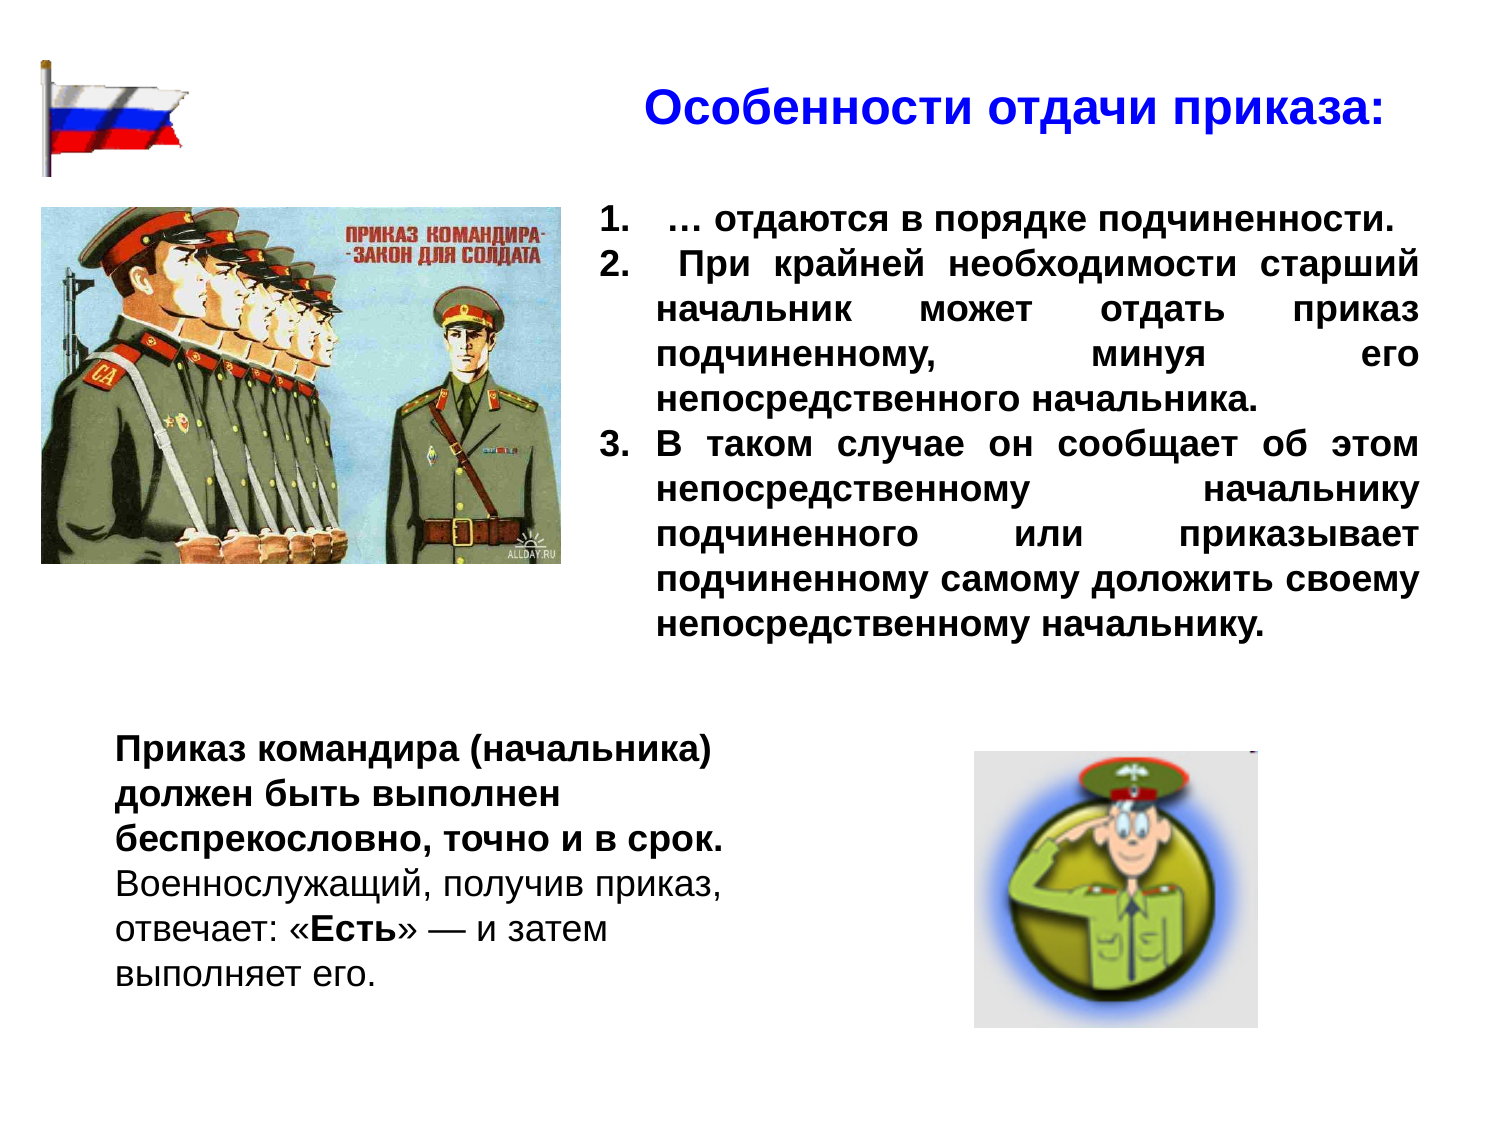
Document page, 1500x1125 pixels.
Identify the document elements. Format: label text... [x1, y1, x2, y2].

picture [40, 207, 562, 565]
picture [974, 751, 1258, 1029]
text_box Приказ командира (начальника) должен быть выполнен беспрекословно, точно и в срок. Военнослужащий, получив приказ, отвечает: «Есть» — и затем выполняет его. [100, 716, 762, 1001]
text_box Особенности отдачи приказа: … отдаются в порядке подчиненности. При крайней необходимости старший начальник может отдать приказ подчиненному, минуя его непосредственного начальника. В таком случае он сообщает об этом непосредственному начальнику подчиненного или приказывает подчиненному самому доложить своему непосредственному начальнику. [584, 66, 1435, 652]
picture [36, 60, 194, 177]
